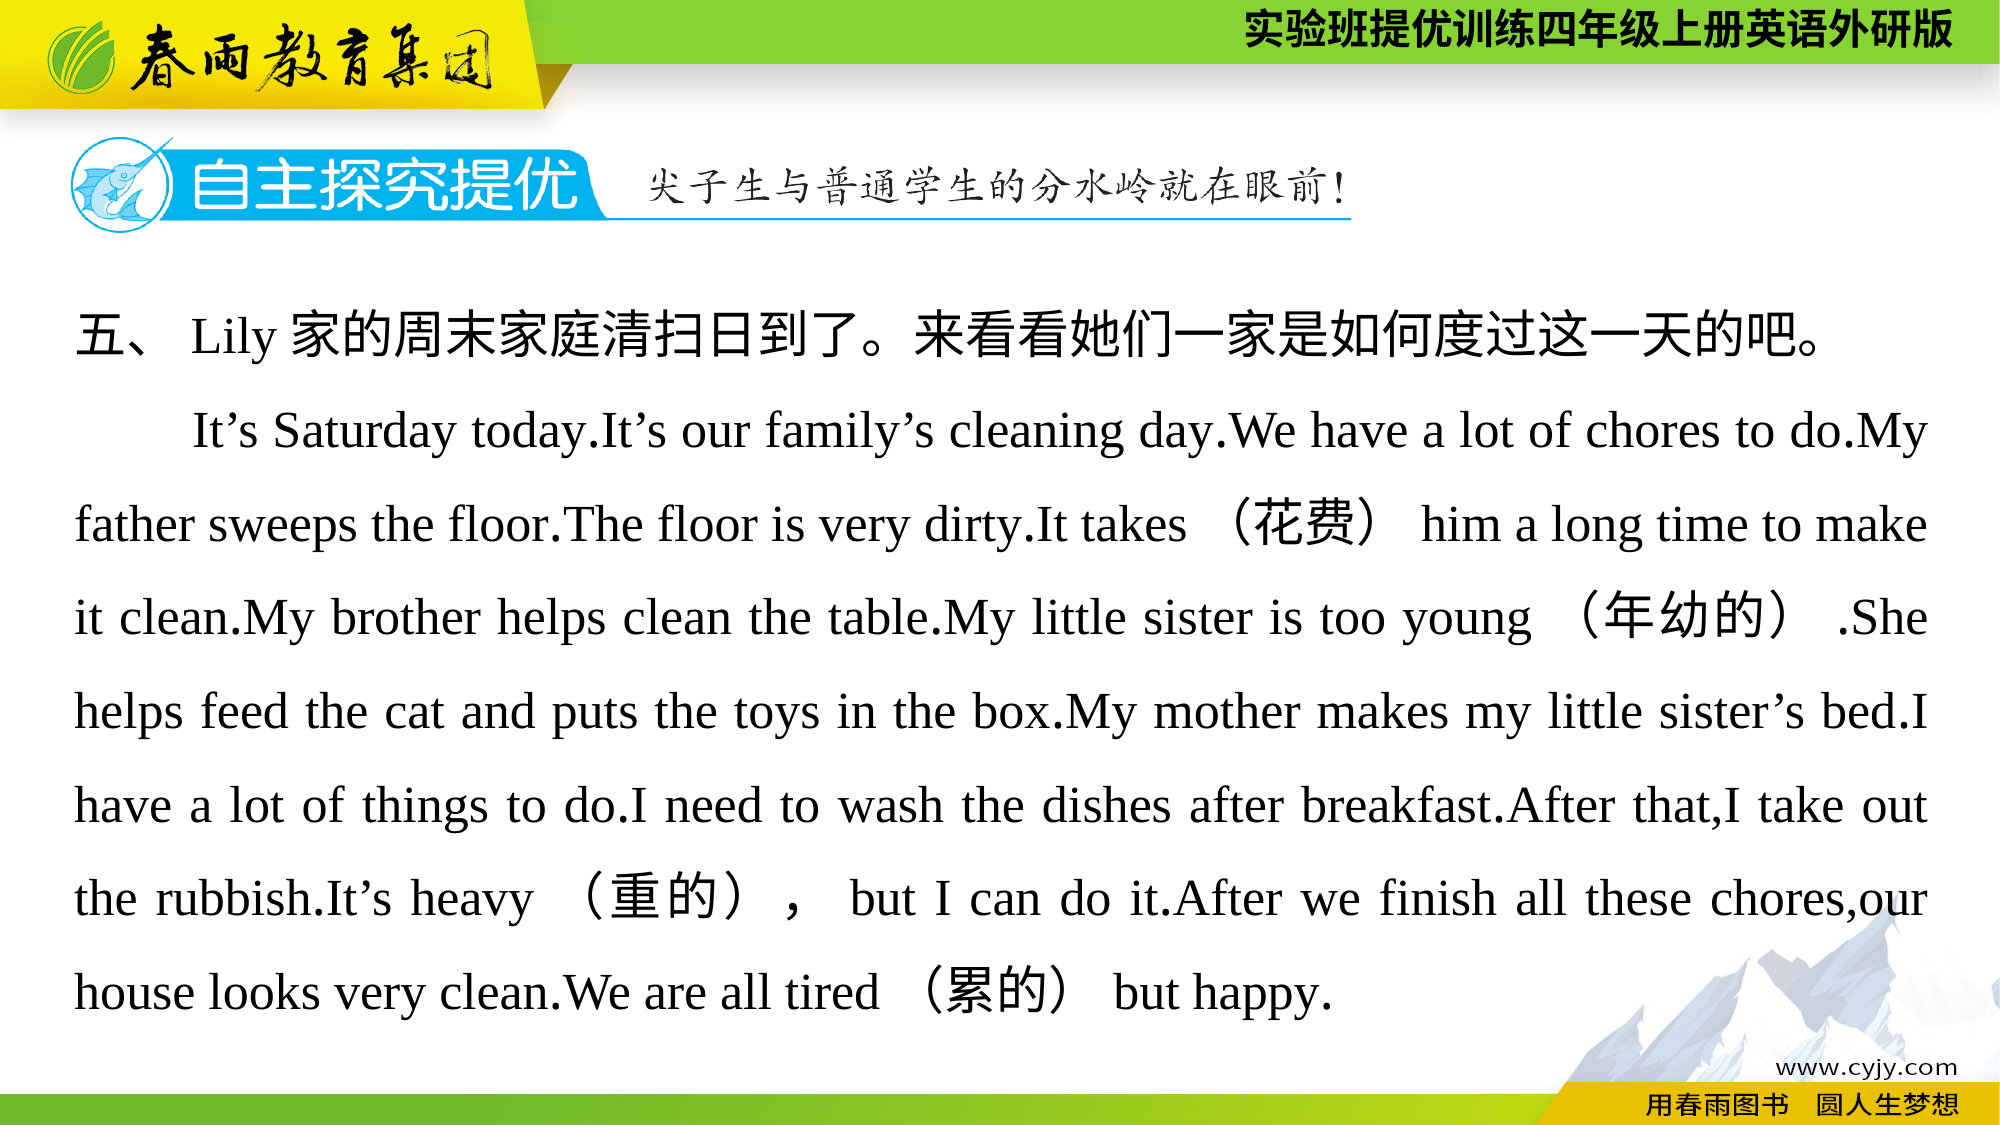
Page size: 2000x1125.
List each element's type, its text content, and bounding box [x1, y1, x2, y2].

list 五、Lily家的周末家庭清扫日到了。来看看她们一家是如何度过这一天的吧。 It’s Saturday today.It’s our family’s cleaning day.We have a lot of chores to do.My father sweeps the floor.The floor is very dirty.It takes（花费）him a long time to make it clean.My brother helps clean the table.My little sister is too young（年幼的）.She helps feed the cat and puts the toys in the box.My mother makes my little sister’s bed.I have a lot of things to do.I need to wash the dishes after breakfast.After that,I take out the rubbish.It’s heavy（重的），but I can do it.After we finish all these chores,our house looks very clean.We are all tired（累的）but happy. [59, 262, 1944, 1024]
picture [0, 0, 2000, 1125]
